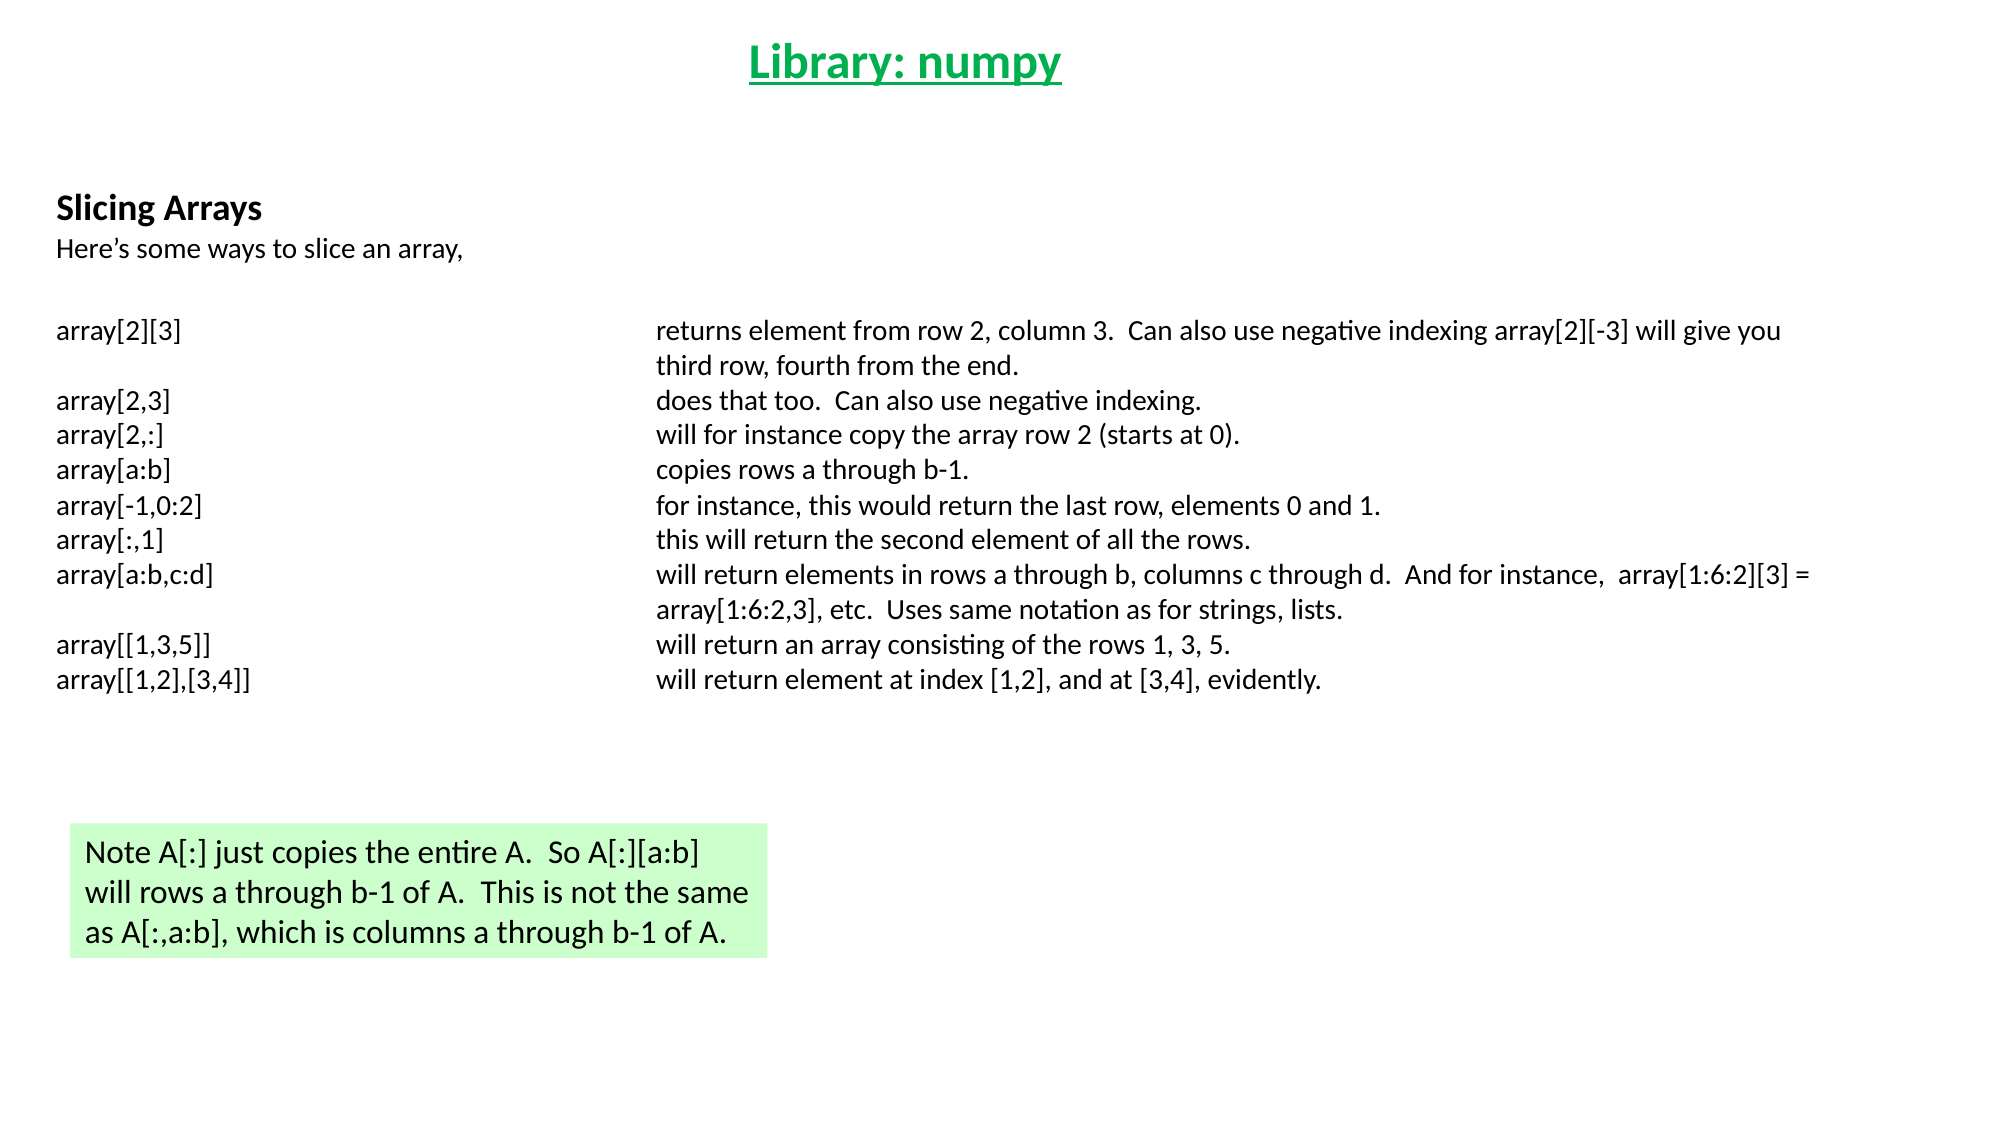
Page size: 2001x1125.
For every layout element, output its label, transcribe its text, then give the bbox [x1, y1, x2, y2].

text_box array[2][3] returns element from row 2, column 3. Can also use negative indexing array[2][-3] will give you third row, fourth from the end. array[2,3] does that too. Can also use negative indexing. array[2,:] will for instance copy the array row 2 (starts at 0). array[a:b] copies rows a through b-1. array[-1,0:2] for instance, this would return the last row, elements 0 and 1. array[:,1] this will return the second element of all the rows. array[a:b,c:d] will return elements in rows a through b, columns c through d. And for instance, array[1:6:2][3] = array[1:6:2,3], etc. Uses same notation as for strings, lists. array[[1,3,5]] will return an array consisting of the rows 1, 3, 5. array[[1,2],[3,4]] will return element at index [1,2], and at [3,4], evidently. [41, 303, 1872, 703]
text_box Slicing Arrays [41, 175, 321, 236]
text_box Library: numpy [734, 21, 1077, 97]
text_box Here’s some ways to slice an array, [41, 221, 550, 272]
text_box Note A[:] just copies the entire A. So A[:][a:b] will rows a through b-1 of A. This is not the same as A[:,a:b], which is columns a through b-1 of A. [70, 823, 768, 958]
